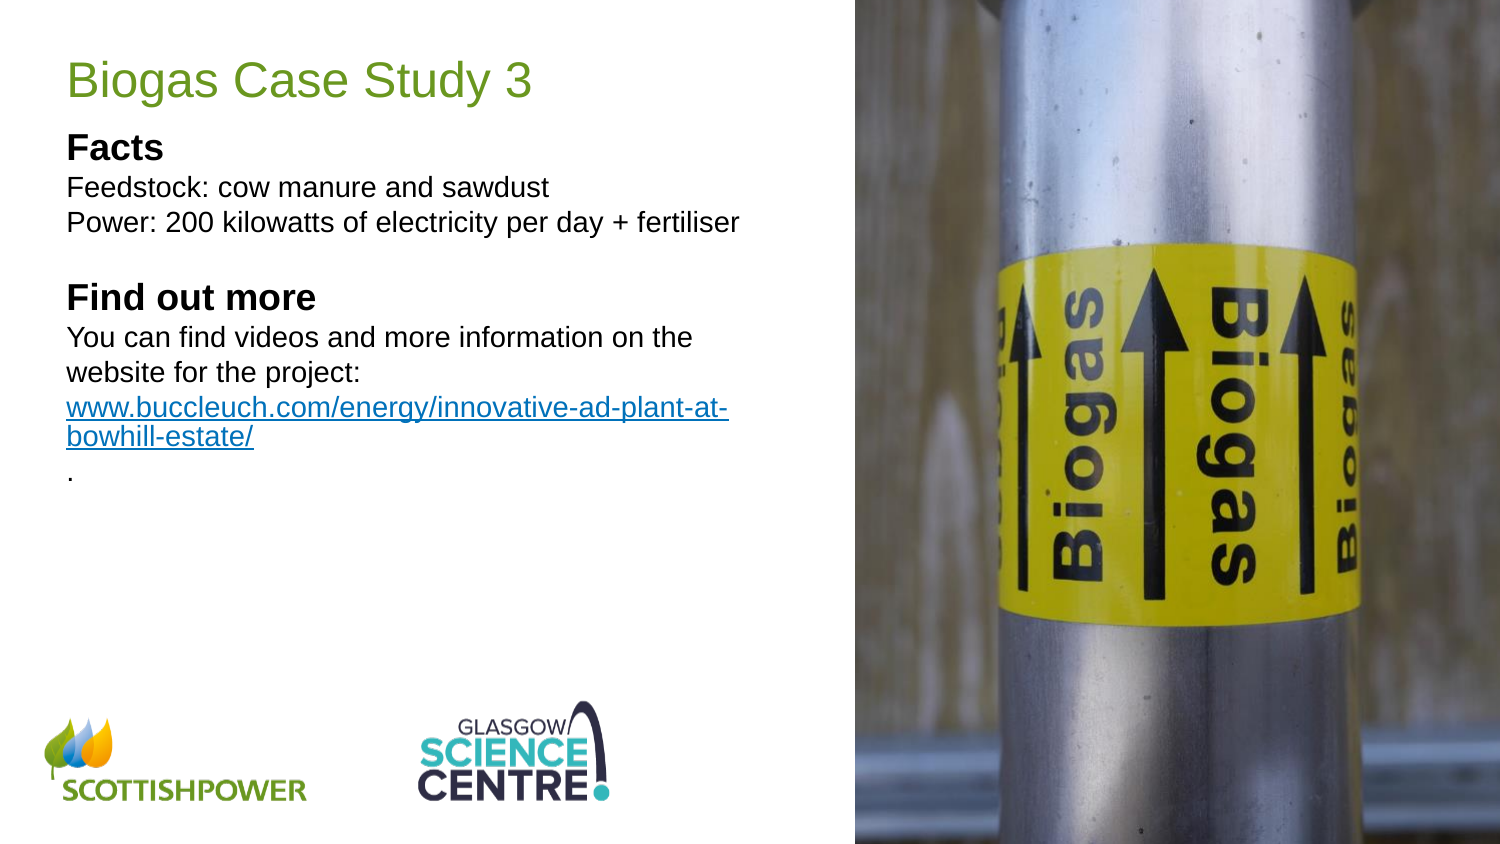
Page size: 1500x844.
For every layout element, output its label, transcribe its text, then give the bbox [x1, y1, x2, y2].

picture [855, 0, 1500, 844]
text_box Facts Feedstock: cow manure and sawdust Power: 200 kilowatts of electricity per day + fertiliser Find out more You can find videos and more information on the website for the project: www.buccleuch.com/energy/innovative-ad-plant-at-bowhill-estate/. [51, 115, 759, 501]
picture [0, 617, 751, 844]
text_box Biogas Case Study 3 [51, 40, 850, 115]
